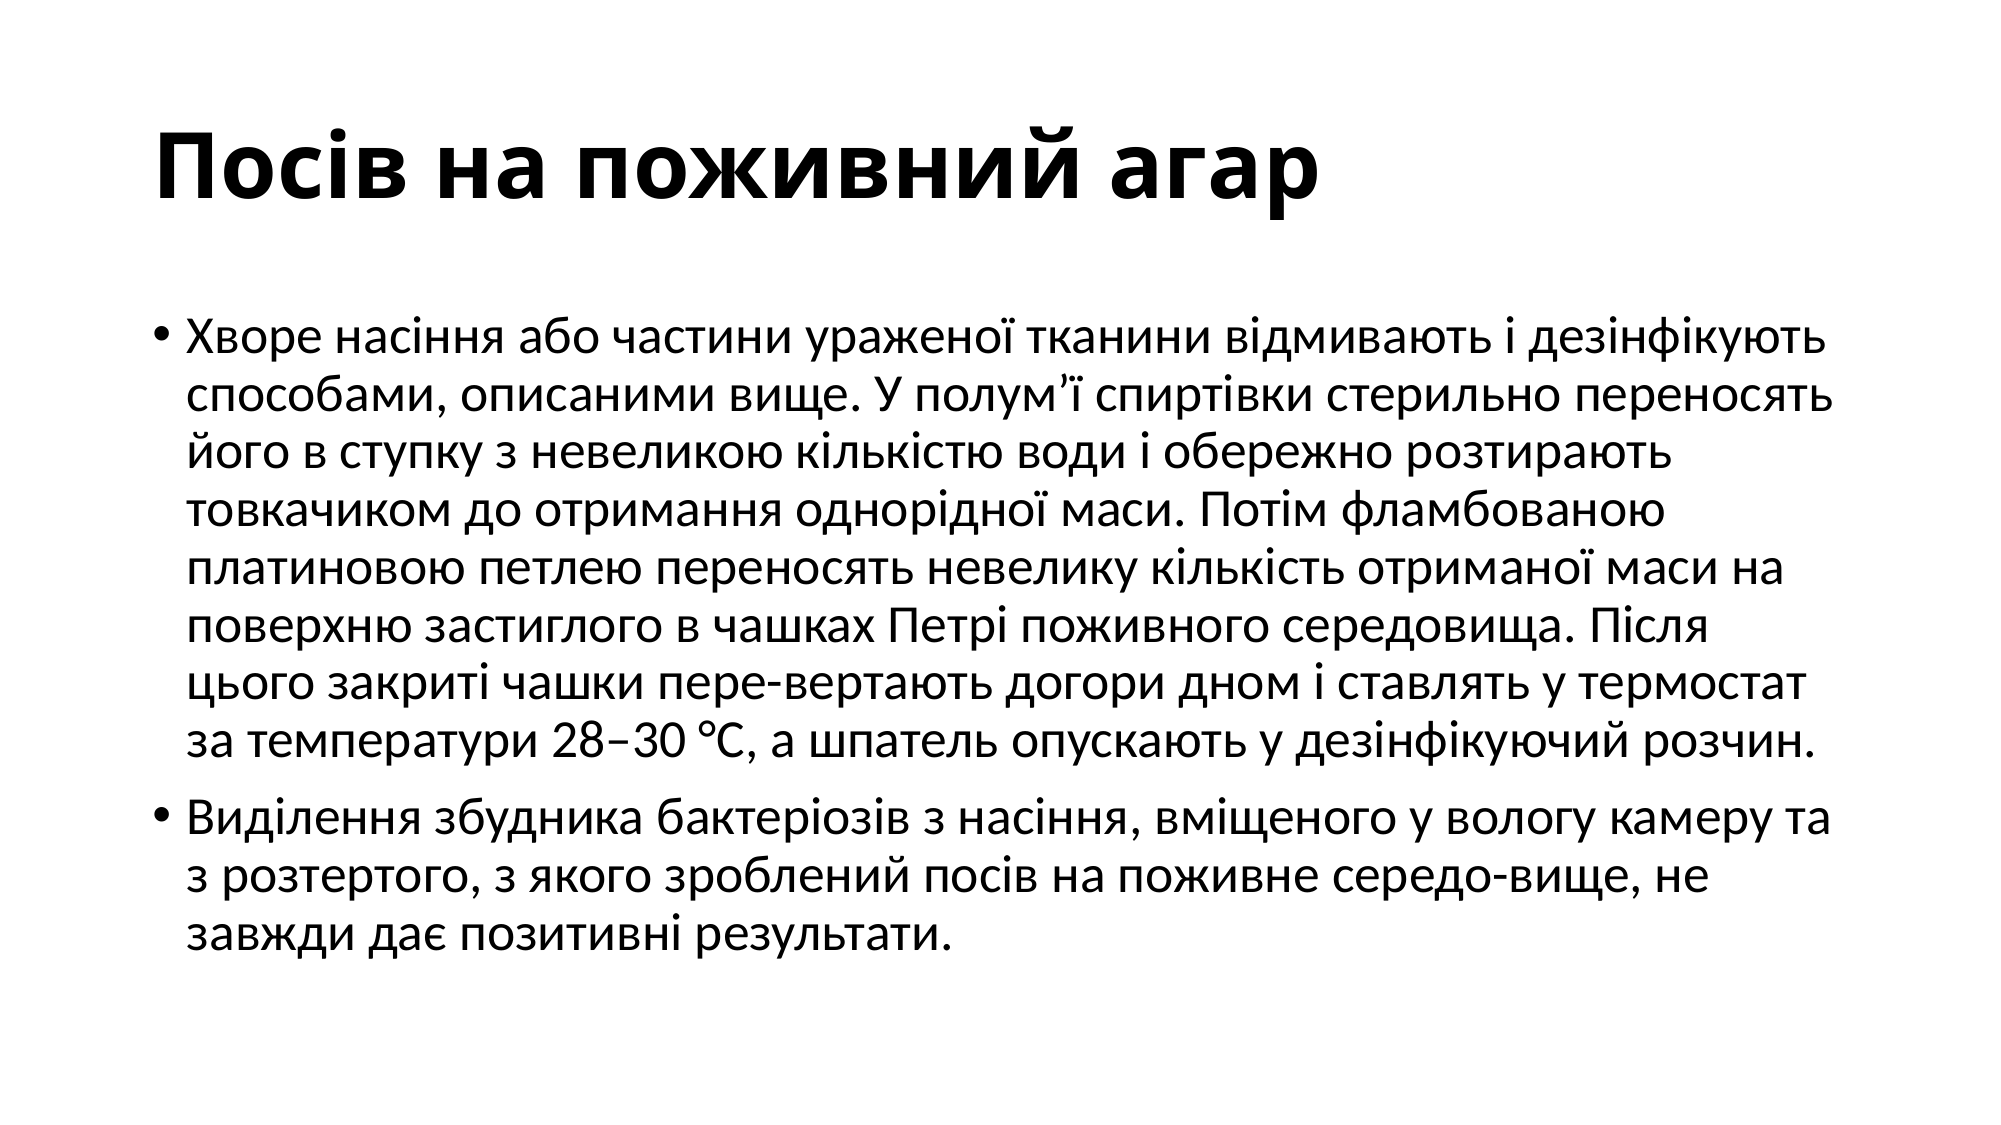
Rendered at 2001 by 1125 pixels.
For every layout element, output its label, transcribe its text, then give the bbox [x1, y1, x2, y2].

title Посів на поживний агар [137, 59, 1863, 278]
list Хворе насіння або частини ураженої тканини відмивають і дезінфікують способами, описаними вище. У полум’ї спиртівки стерильно переносять його в ступку з невеликою кількістю води і обережно розтирають товкачиком до отримання однорідної маси. Потім фламбованою платиновою петлею переносять невелику кількість отриманої маси на поверхню застиглого в чашках Петрі поживного середовища. Після цього закриті чашки пере-вертають догори дном і ставлять у термостат за температури 28–30 °С, а шпатель опускають у дезінфікуючий розчин. Виділення збудника бактеріозів з насіння, вміщеного у вологу камеру та з розтертого, з якого зроблений посів на поживне середо-вище, не завжди дає позитивні результати. [137, 299, 1863, 1014]
